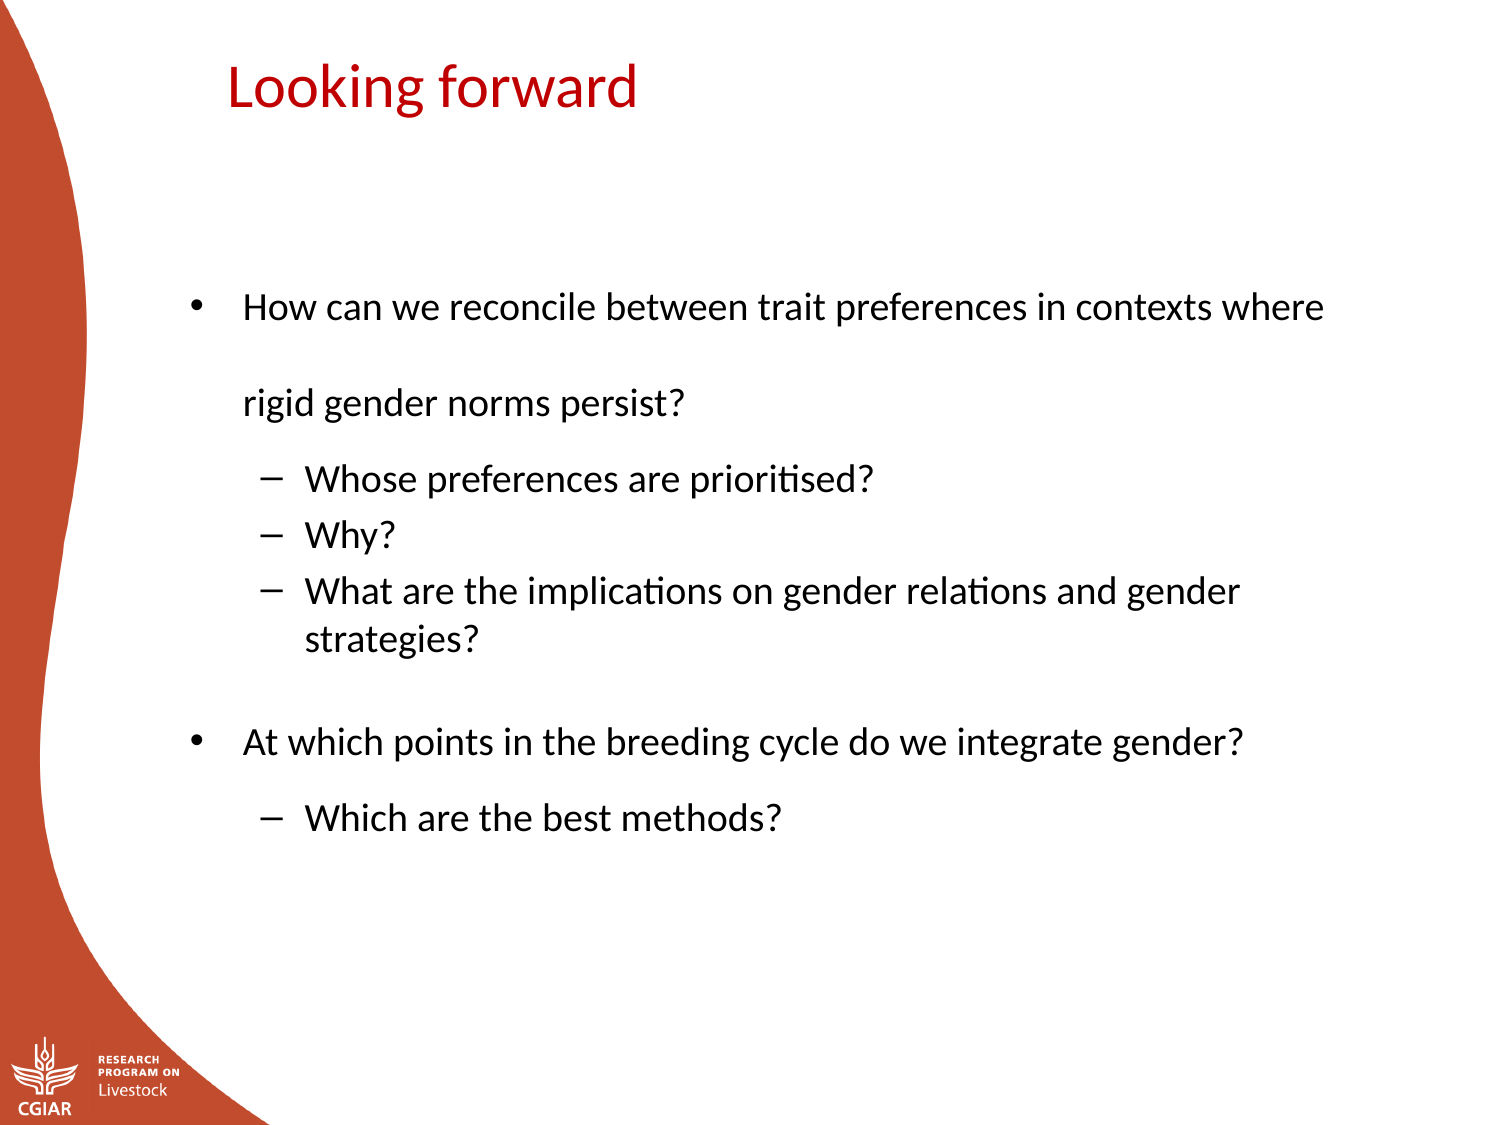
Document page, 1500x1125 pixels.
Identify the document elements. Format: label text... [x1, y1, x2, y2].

list How can we reconcile between trait preferences in contexts where rigid gender norms persist? Whose preferences are prioritised? Why? What are the implications on gender relations and gender strategies? At which points in the breeding cycle do we integrate gender? Which are the best methods? [174, 224, 1400, 850]
picture [0, 0, 270, 1125]
list Looking forward [212, 37, 1450, 225]
